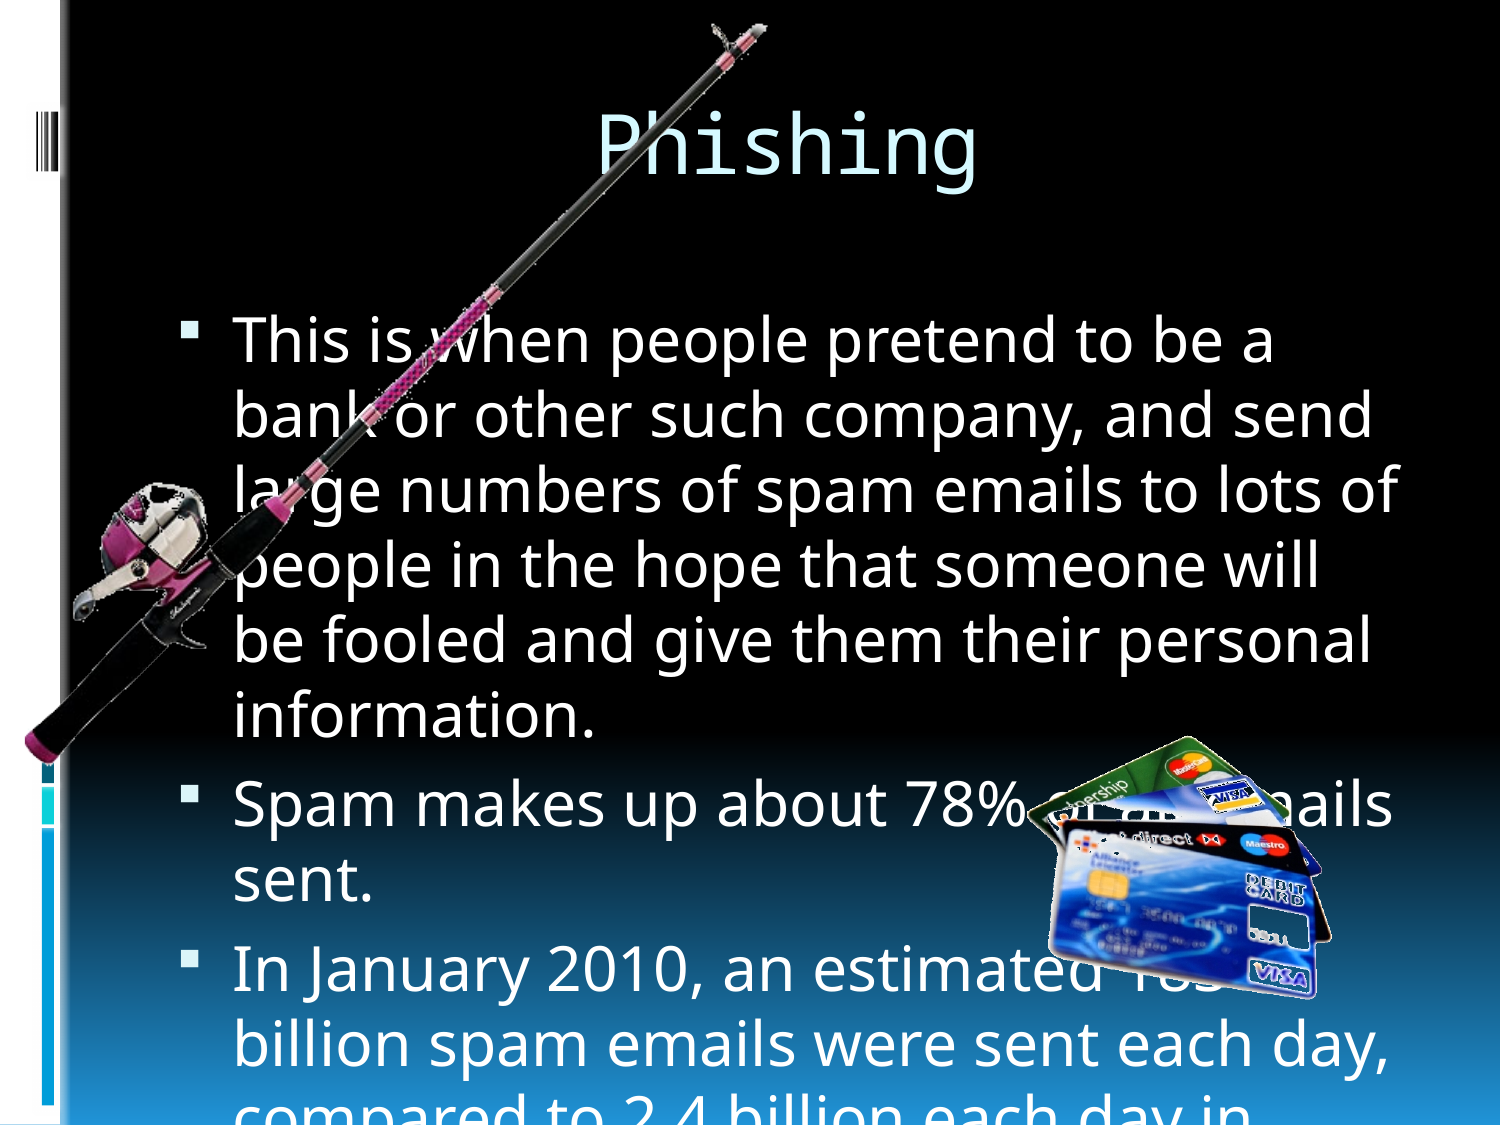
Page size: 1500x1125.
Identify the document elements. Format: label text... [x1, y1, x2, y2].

picture [1021, 727, 1340, 1012]
list This is when people pretend to be a bank or other such company, and send large numbers of spam emails to lots of people in the hope that someone will be fooled and give them their personal information. Spam makes up about 78% of all emails sent. In January 2010, an estimated 183 billion spam emails were sent each day, compared to 2.4 billion each day in 2002. [150, 292, 1425, 1043]
title Phishing [791, 83, 1425, 234]
picture [0, 0, 782, 782]
